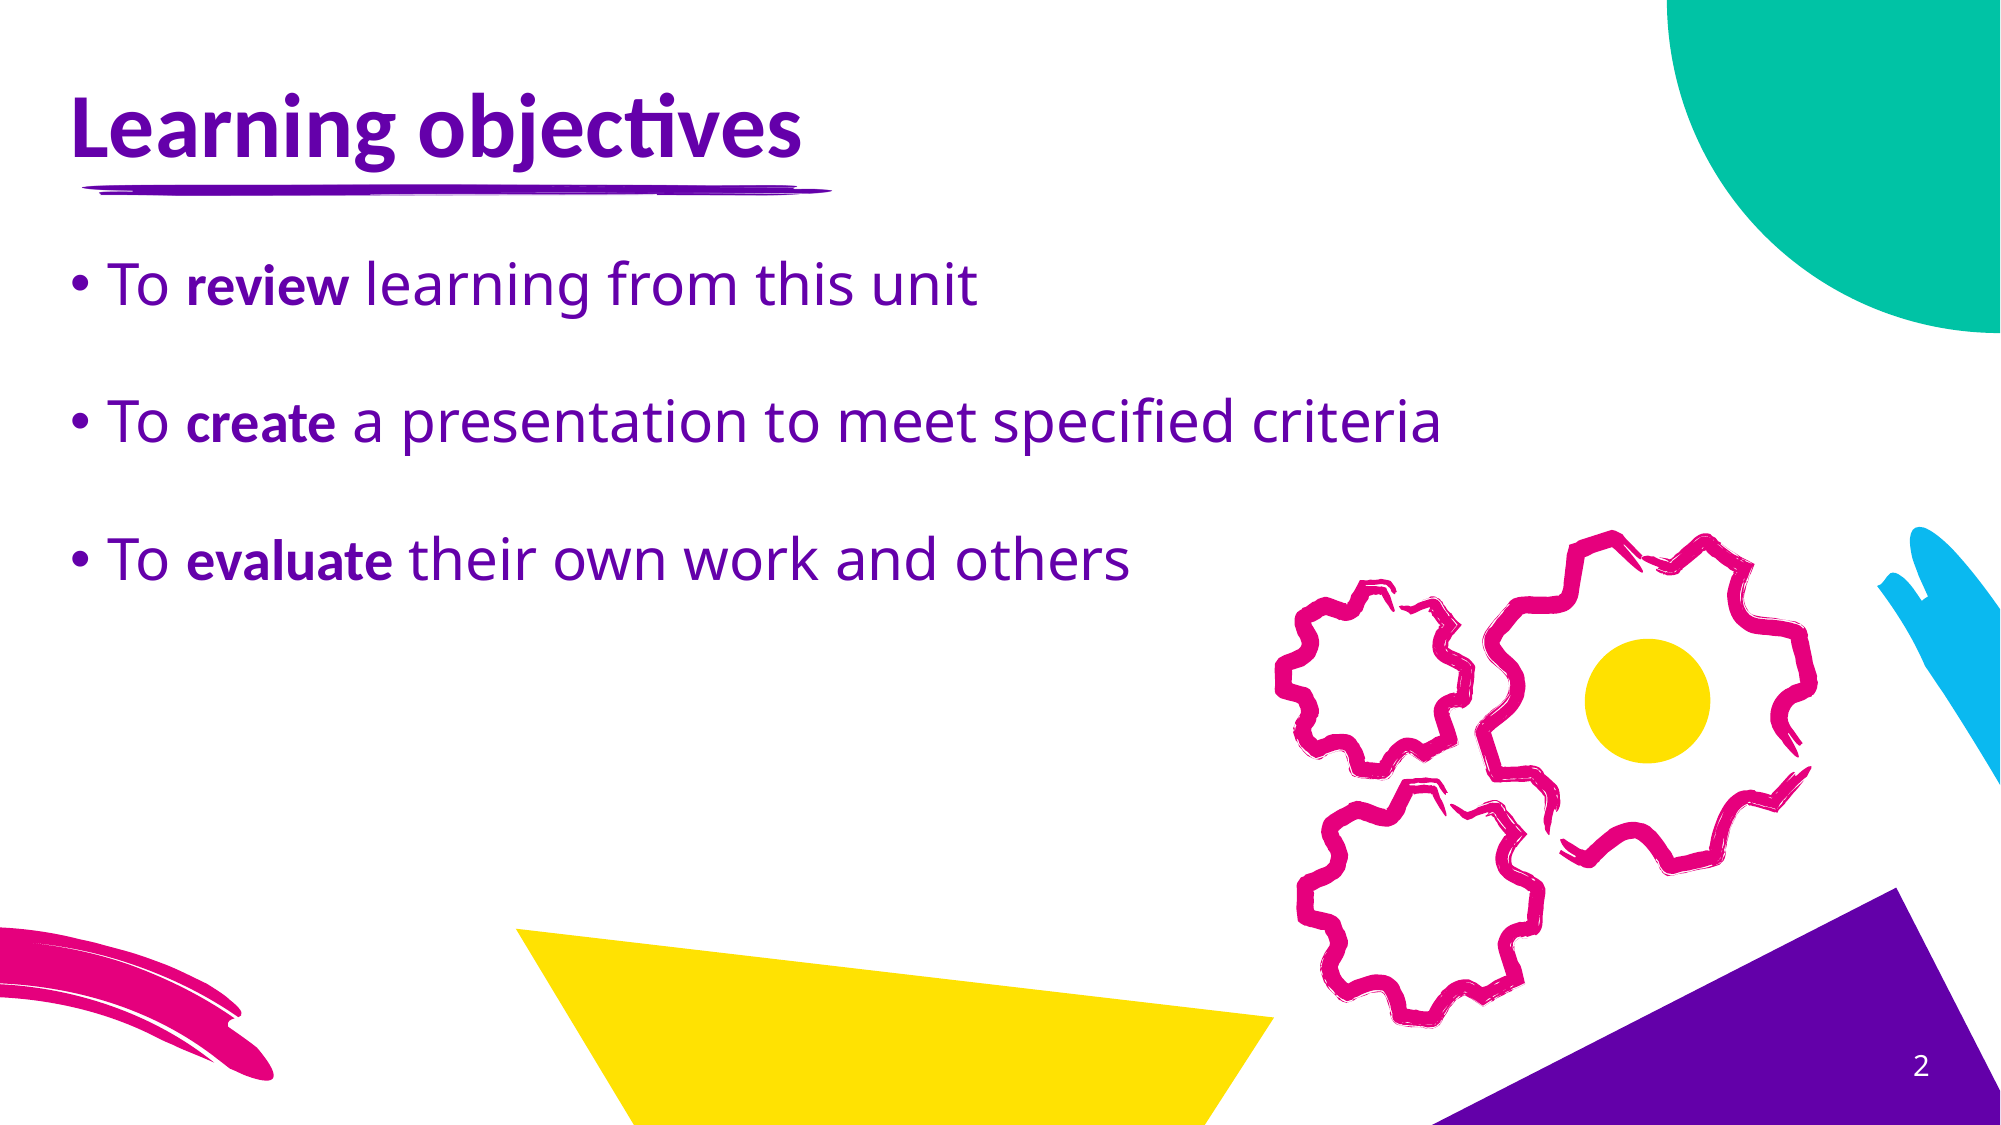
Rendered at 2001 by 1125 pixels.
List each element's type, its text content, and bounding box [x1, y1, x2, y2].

slide_number 2 [1673, 1037, 1945, 1097]
title Learning objectives [55, 30, 1097, 226]
list To review learning from this unit To create a presentation to meet specified criteria To evaluate their own work and others [55, 247, 1758, 934]
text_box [1259, 531, 1833, 981]
